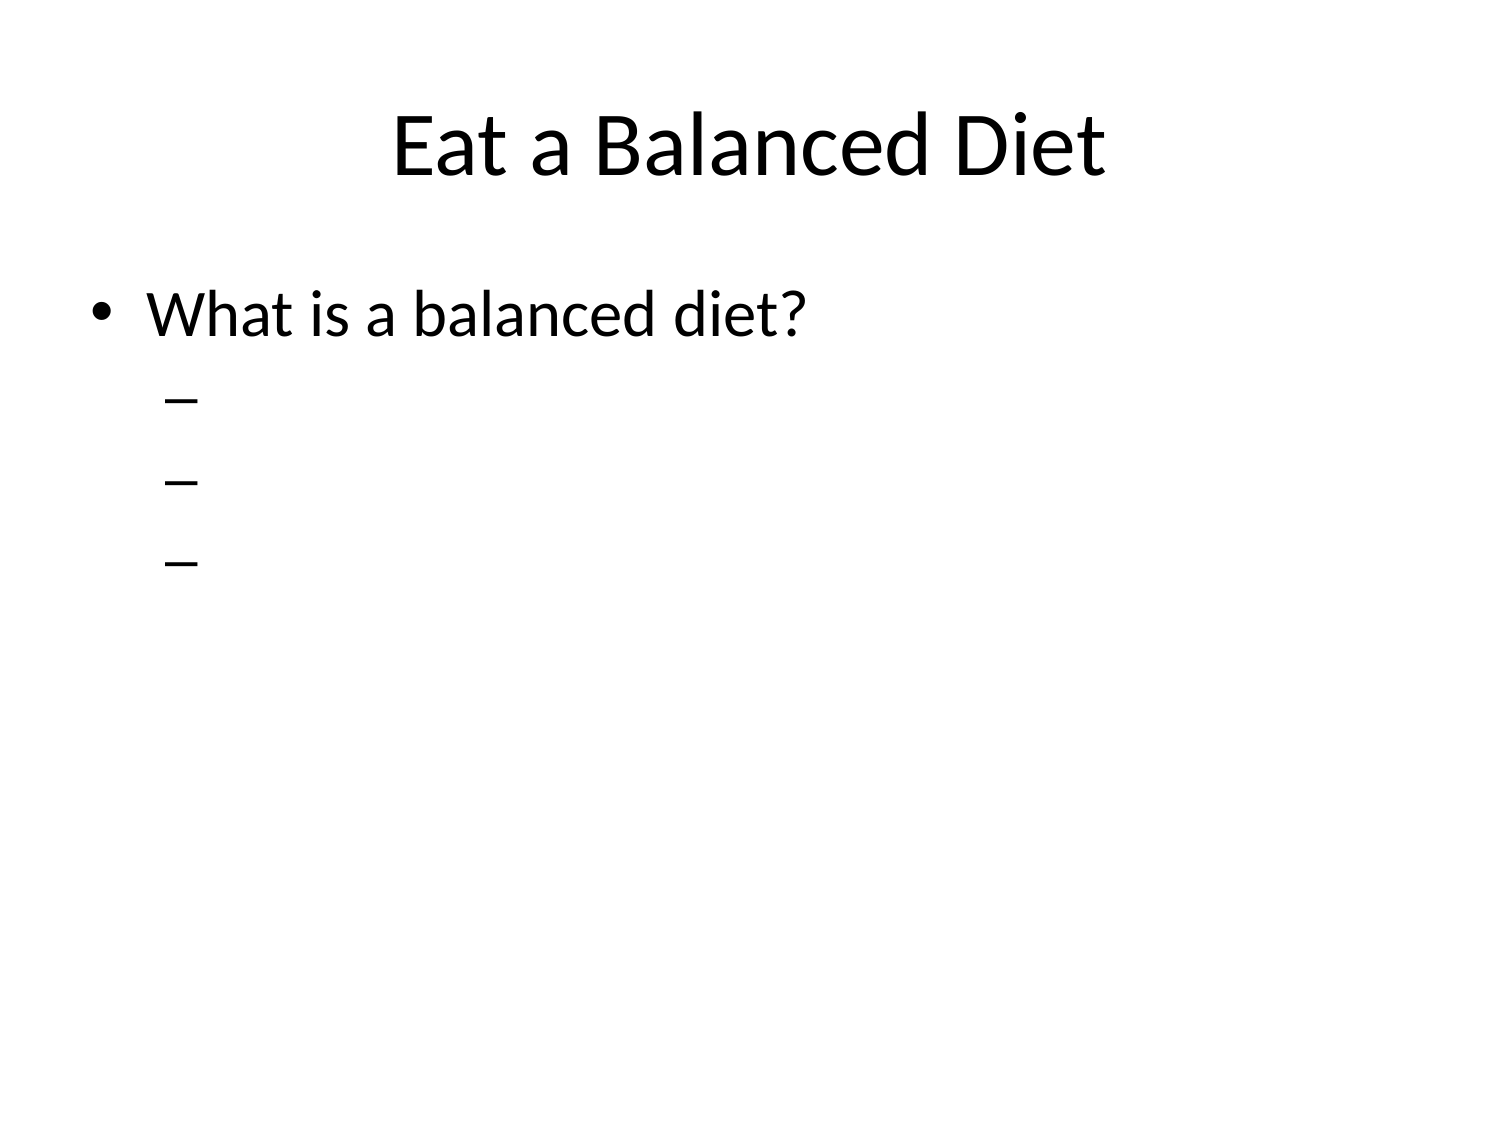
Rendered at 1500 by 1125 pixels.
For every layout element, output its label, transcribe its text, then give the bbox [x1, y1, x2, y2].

list What is a balanced diet? [75, 262, 1425, 1005]
title Eat a Balanced Diet [75, 45, 1425, 233]
